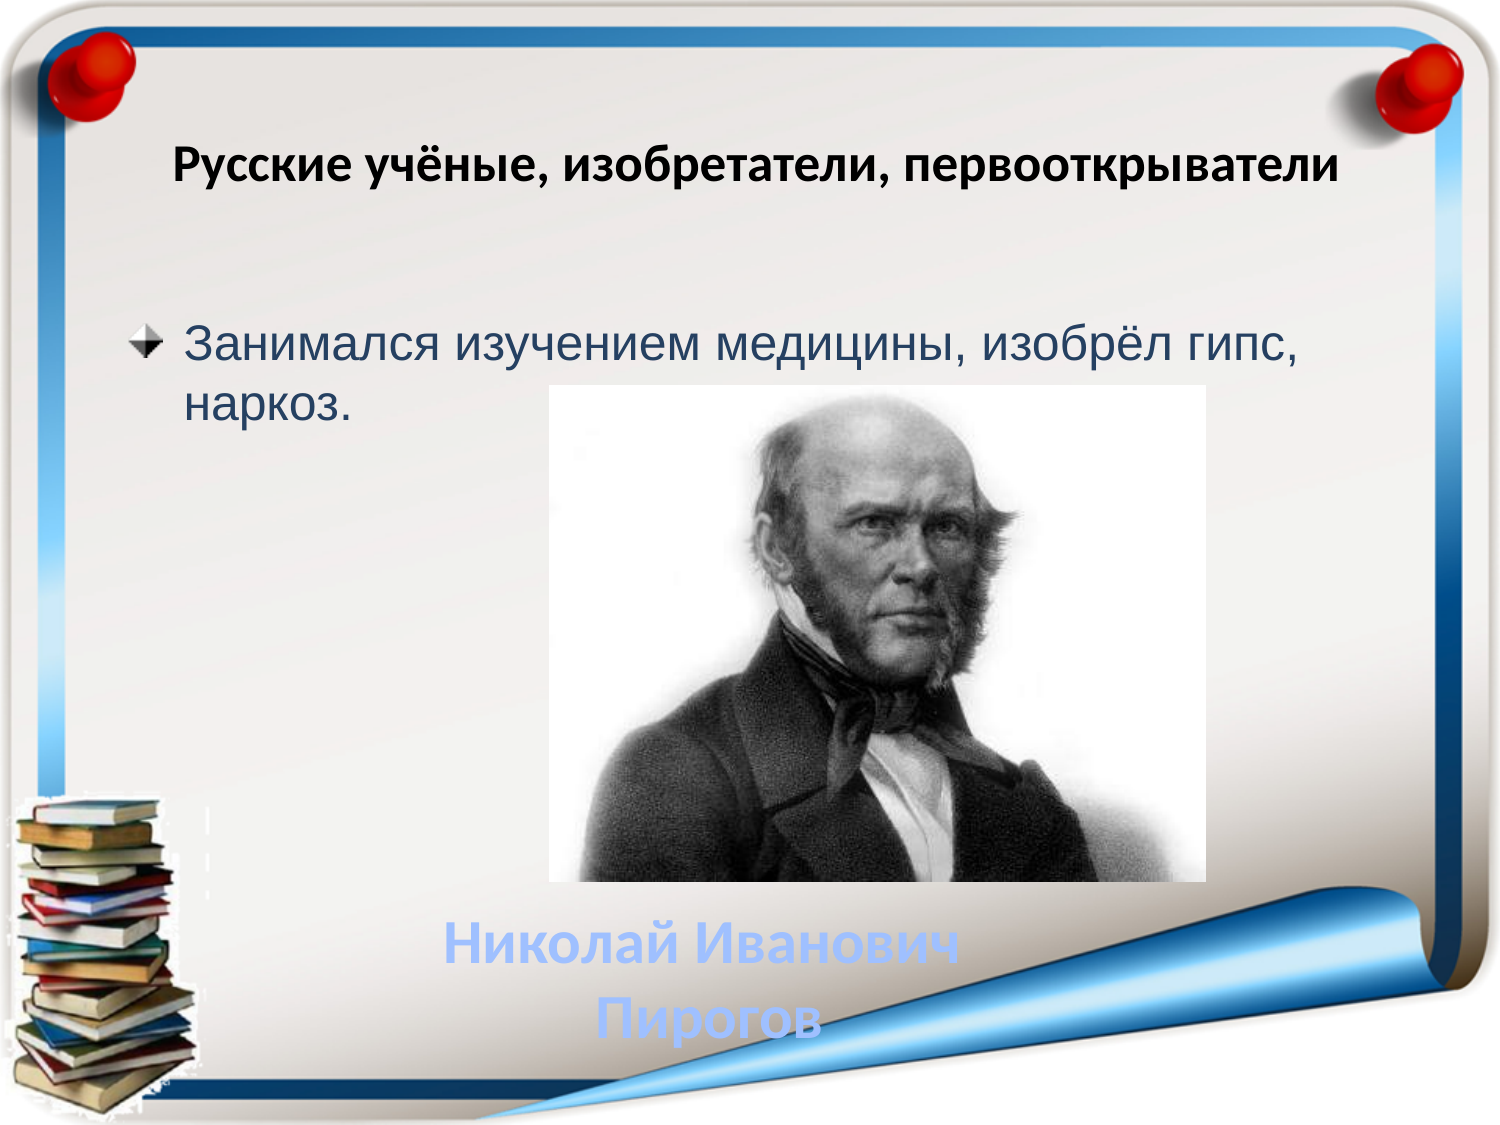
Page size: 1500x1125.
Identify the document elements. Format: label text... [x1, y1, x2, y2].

list Занимался изучением медицины, изобрёл гипс, наркоз. [111, 302, 1402, 492]
title Русские учёные, изобретатели, первооткрыватели [135, 90, 1378, 230]
picture [0, 0, 1500, 1125]
text_box Николай Иванович Пирогов [277, 893, 1128, 1059]
